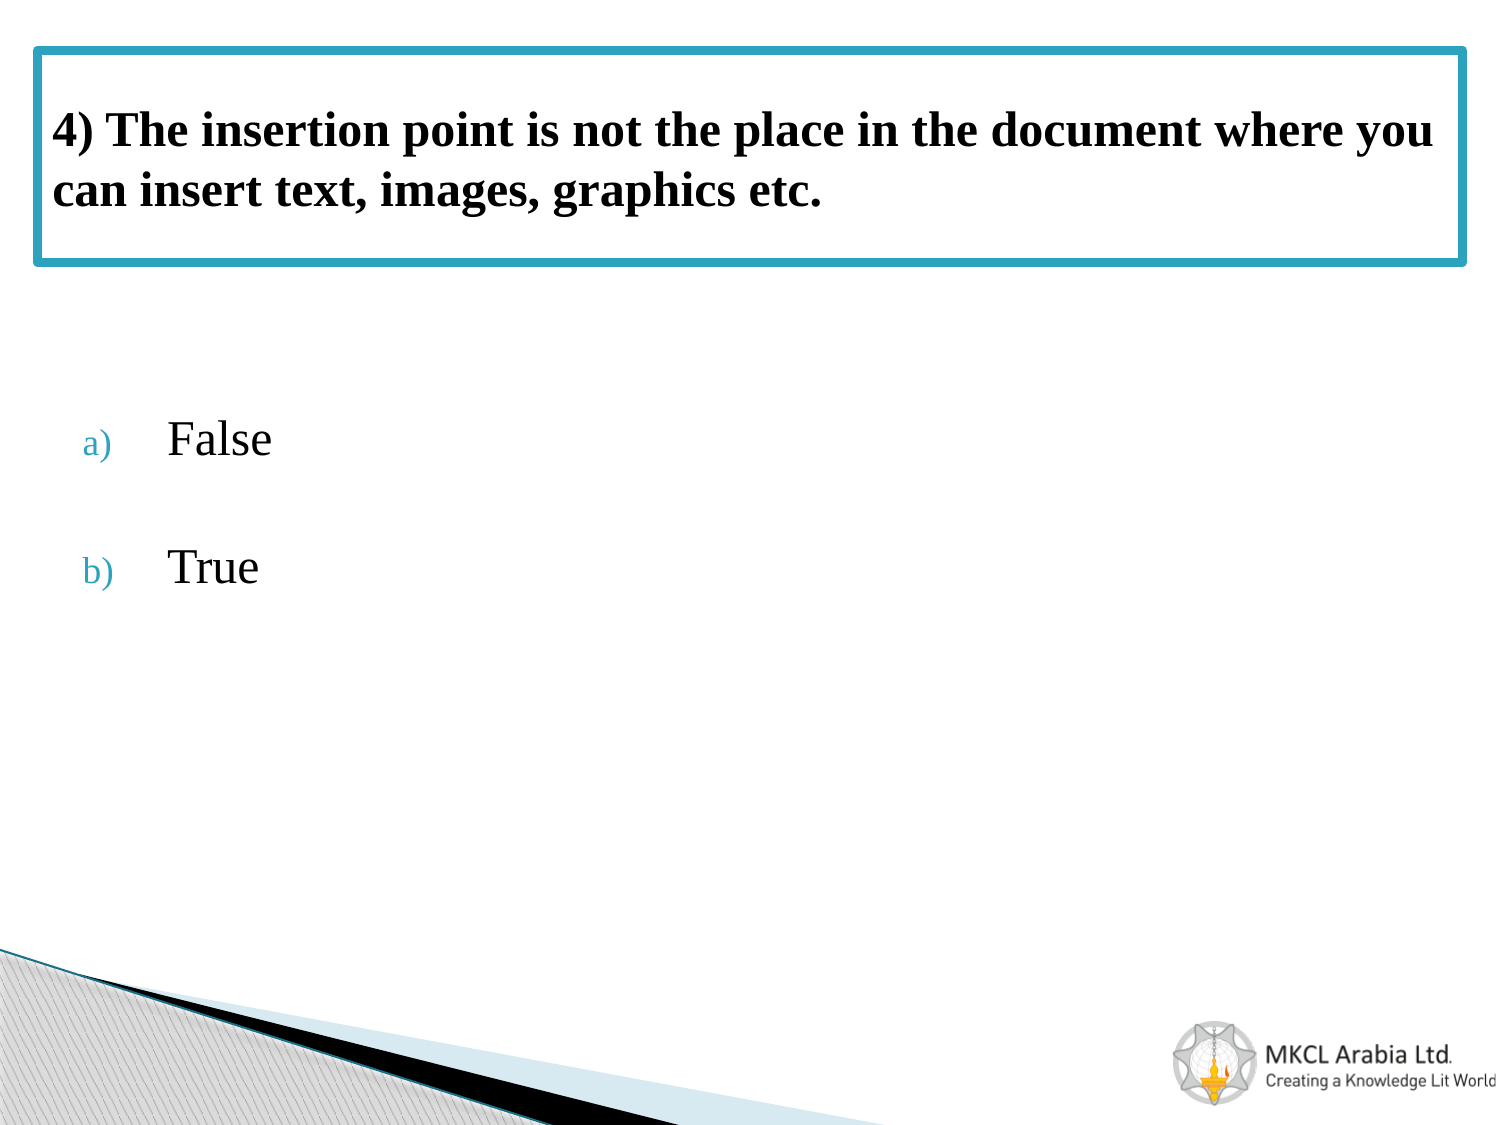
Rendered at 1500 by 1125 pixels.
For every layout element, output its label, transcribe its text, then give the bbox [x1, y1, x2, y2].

picture [1172, 1021, 1496, 1106]
list False True [50, 337, 1400, 943]
title 4) The insertion point is not the place in the document where you can insert text, images, graphics etc. [33, 46, 1467, 267]
